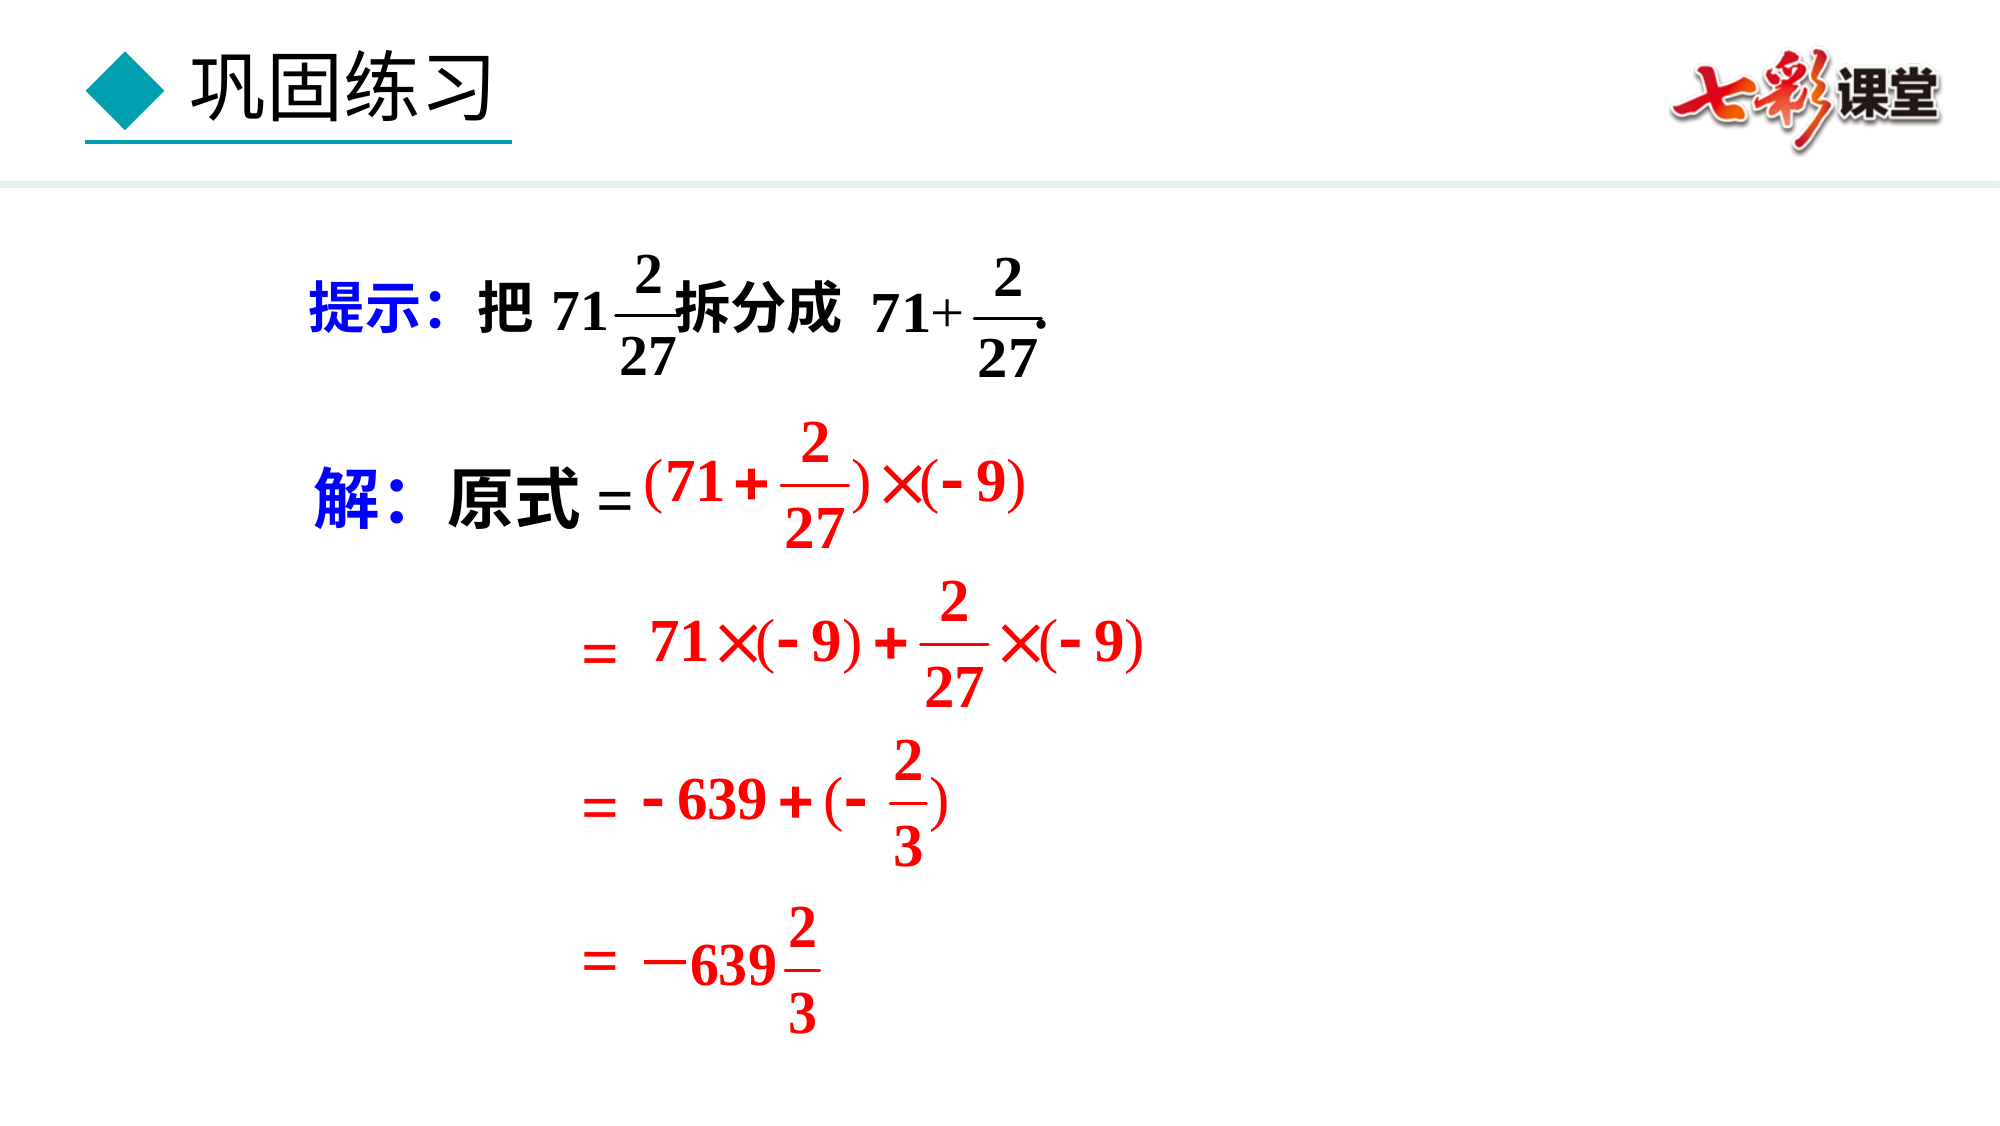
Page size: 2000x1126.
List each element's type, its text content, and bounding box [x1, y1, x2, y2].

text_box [634, 890, 833, 1047]
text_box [633, 723, 959, 882]
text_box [635, 405, 1038, 564]
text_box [640, 564, 1154, 723]
picture [1666, 42, 1948, 157]
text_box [293, 238, 1362, 391]
text_box 解：原式= = = = [293, 407, 670, 1126]
